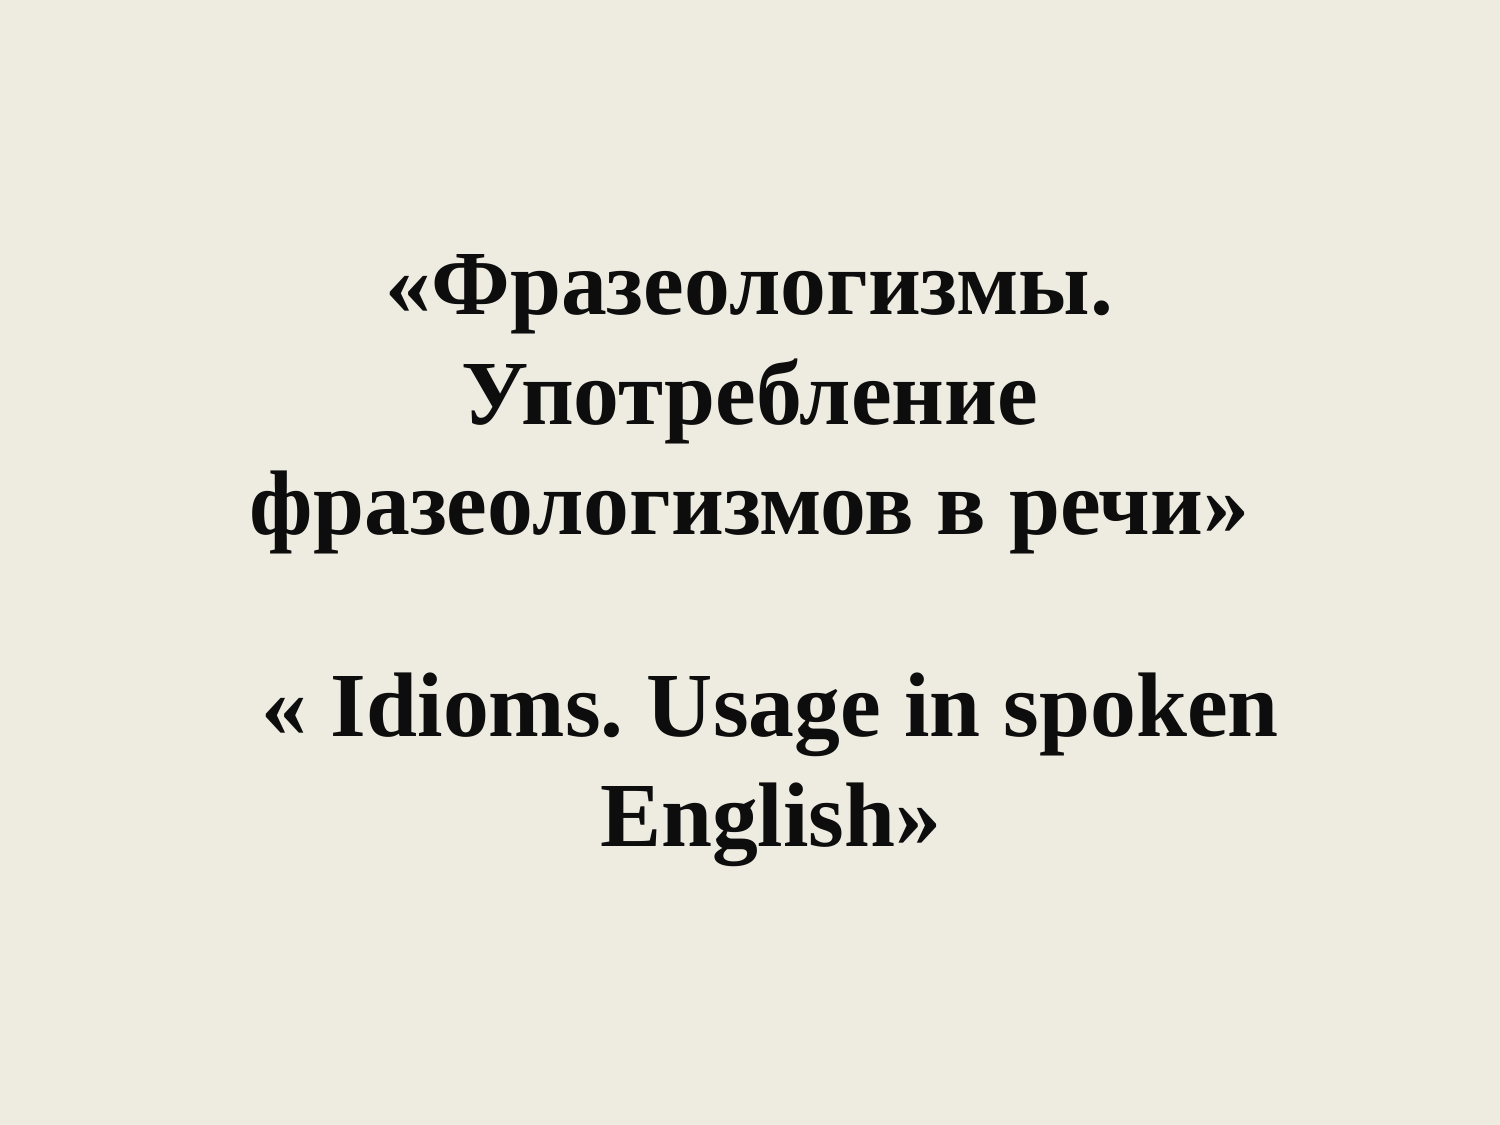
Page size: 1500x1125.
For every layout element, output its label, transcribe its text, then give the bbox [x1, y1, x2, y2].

title «Фразеологизмы. Употребление фразеологизмов в речи» [112, 184, 1388, 591]
subtitle « Idioms. Usage in spoken English» [225, 637, 1317, 925]
